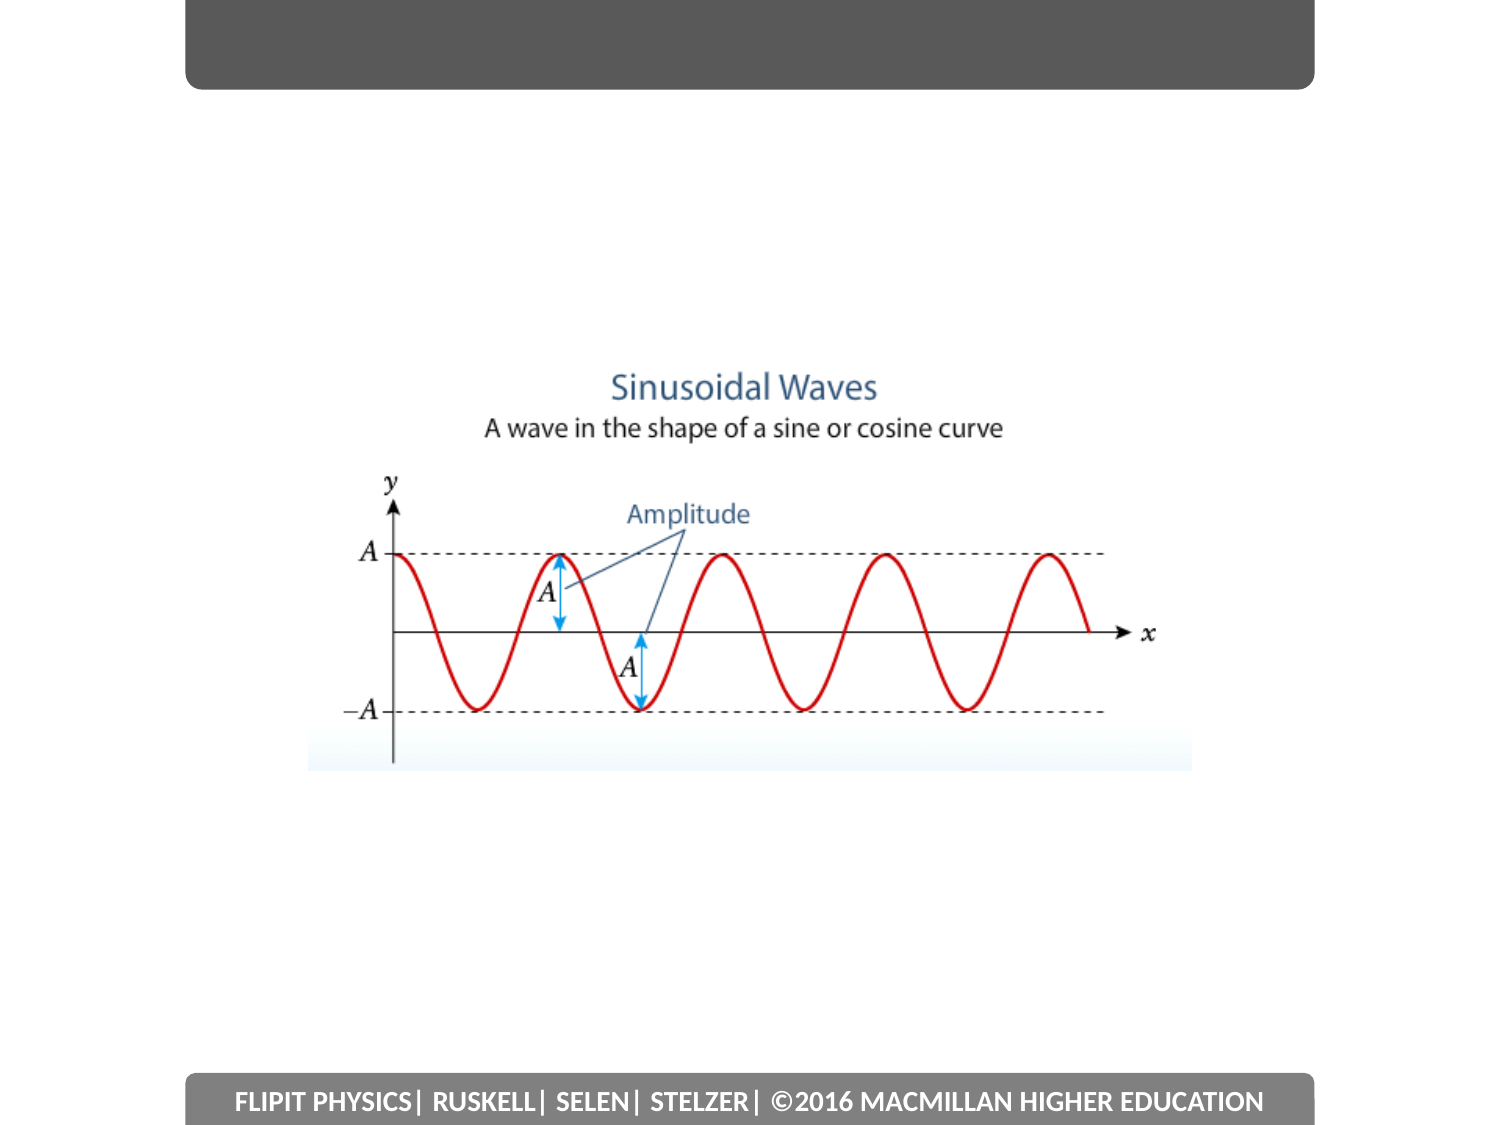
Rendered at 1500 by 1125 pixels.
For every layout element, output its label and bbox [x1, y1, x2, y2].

text_box [187, 1074, 1313, 1125]
text_box [185, 0, 1315, 90]
picture [308, 353, 1192, 772]
